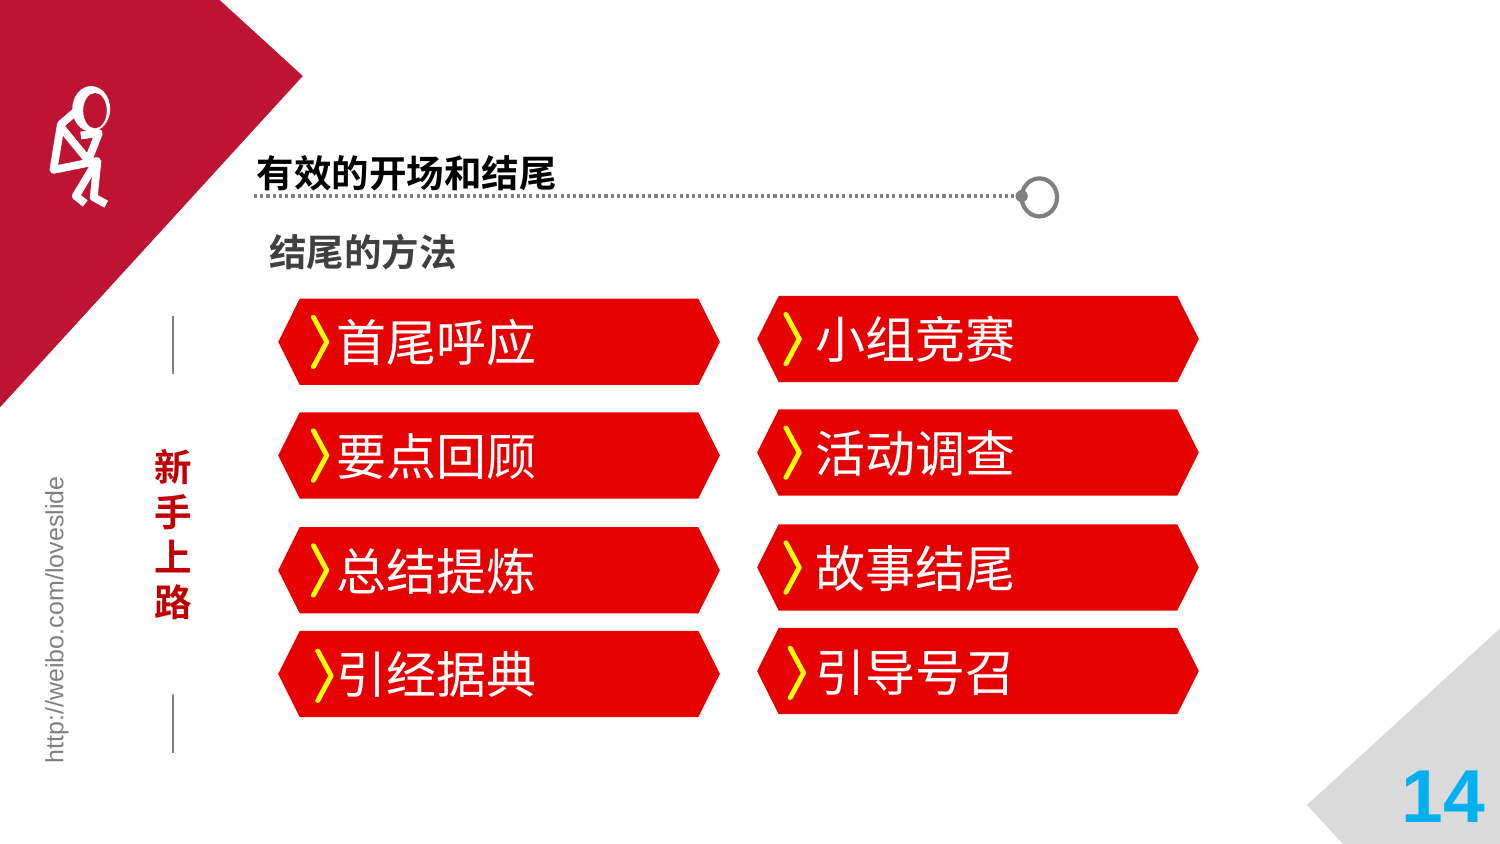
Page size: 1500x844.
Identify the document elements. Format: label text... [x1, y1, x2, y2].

text_box 14 [1376, 764, 1500, 822]
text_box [253, 178, 1058, 217]
text_box 活动调查 [755, 407, 1201, 498]
text_box 首尾呼应 [276, 296, 722, 388]
text_box [311, 428, 330, 483]
text_box 小组竞赛 [755, 293, 1201, 385]
text_box 新手上路 [177, 373, 211, 695]
text_box [311, 314, 330, 370]
text_box [787, 645, 806, 701]
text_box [53, 85, 111, 205]
text_box 有效的开场和结尾 [242, 120, 633, 203]
text_box 新手上路 [135, 373, 168, 695]
text_box [315, 648, 334, 703]
text_box 总结提炼 [276, 525, 722, 616]
text_box [1306, 628, 1500, 844]
text_box 故事结尾 [755, 522, 1201, 613]
text_box [311, 543, 330, 598]
text_box [783, 425, 802, 480]
text_box 引经据典 [276, 628, 722, 720]
text_box [783, 312, 802, 367]
text_box 结尾的方法 [254, 224, 645, 282]
text_box [783, 540, 802, 595]
text_box 引导号召 [755, 625, 1201, 717]
text_box [0, 0, 303, 408]
text_box http://weibo.com/loveslide [30, 461, 76, 779]
text_box 要点回顾 [276, 410, 722, 501]
